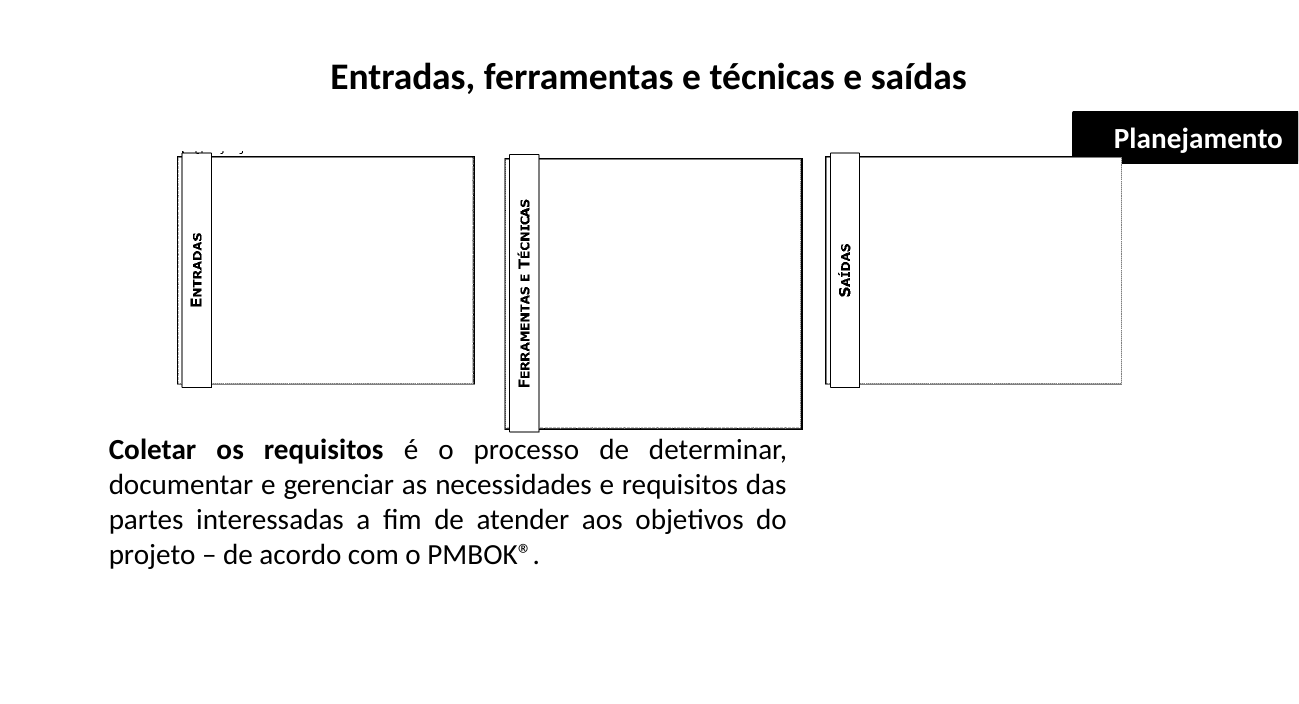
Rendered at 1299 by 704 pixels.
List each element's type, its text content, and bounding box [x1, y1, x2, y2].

text_box Coletar os requisitos é o processo de determinar, documentar e gerenciar as necessidades e requisitos das partes interessadas a fim de atender aos objetivos do projeto – de acordo com o PMBOK®. [93, 422, 803, 615]
picture [176, 150, 1122, 433]
text_box Planejamento [1074, 112, 1299, 162]
text_box Entradas, ferramentas e técnicas e saídas [0, 44, 1299, 106]
